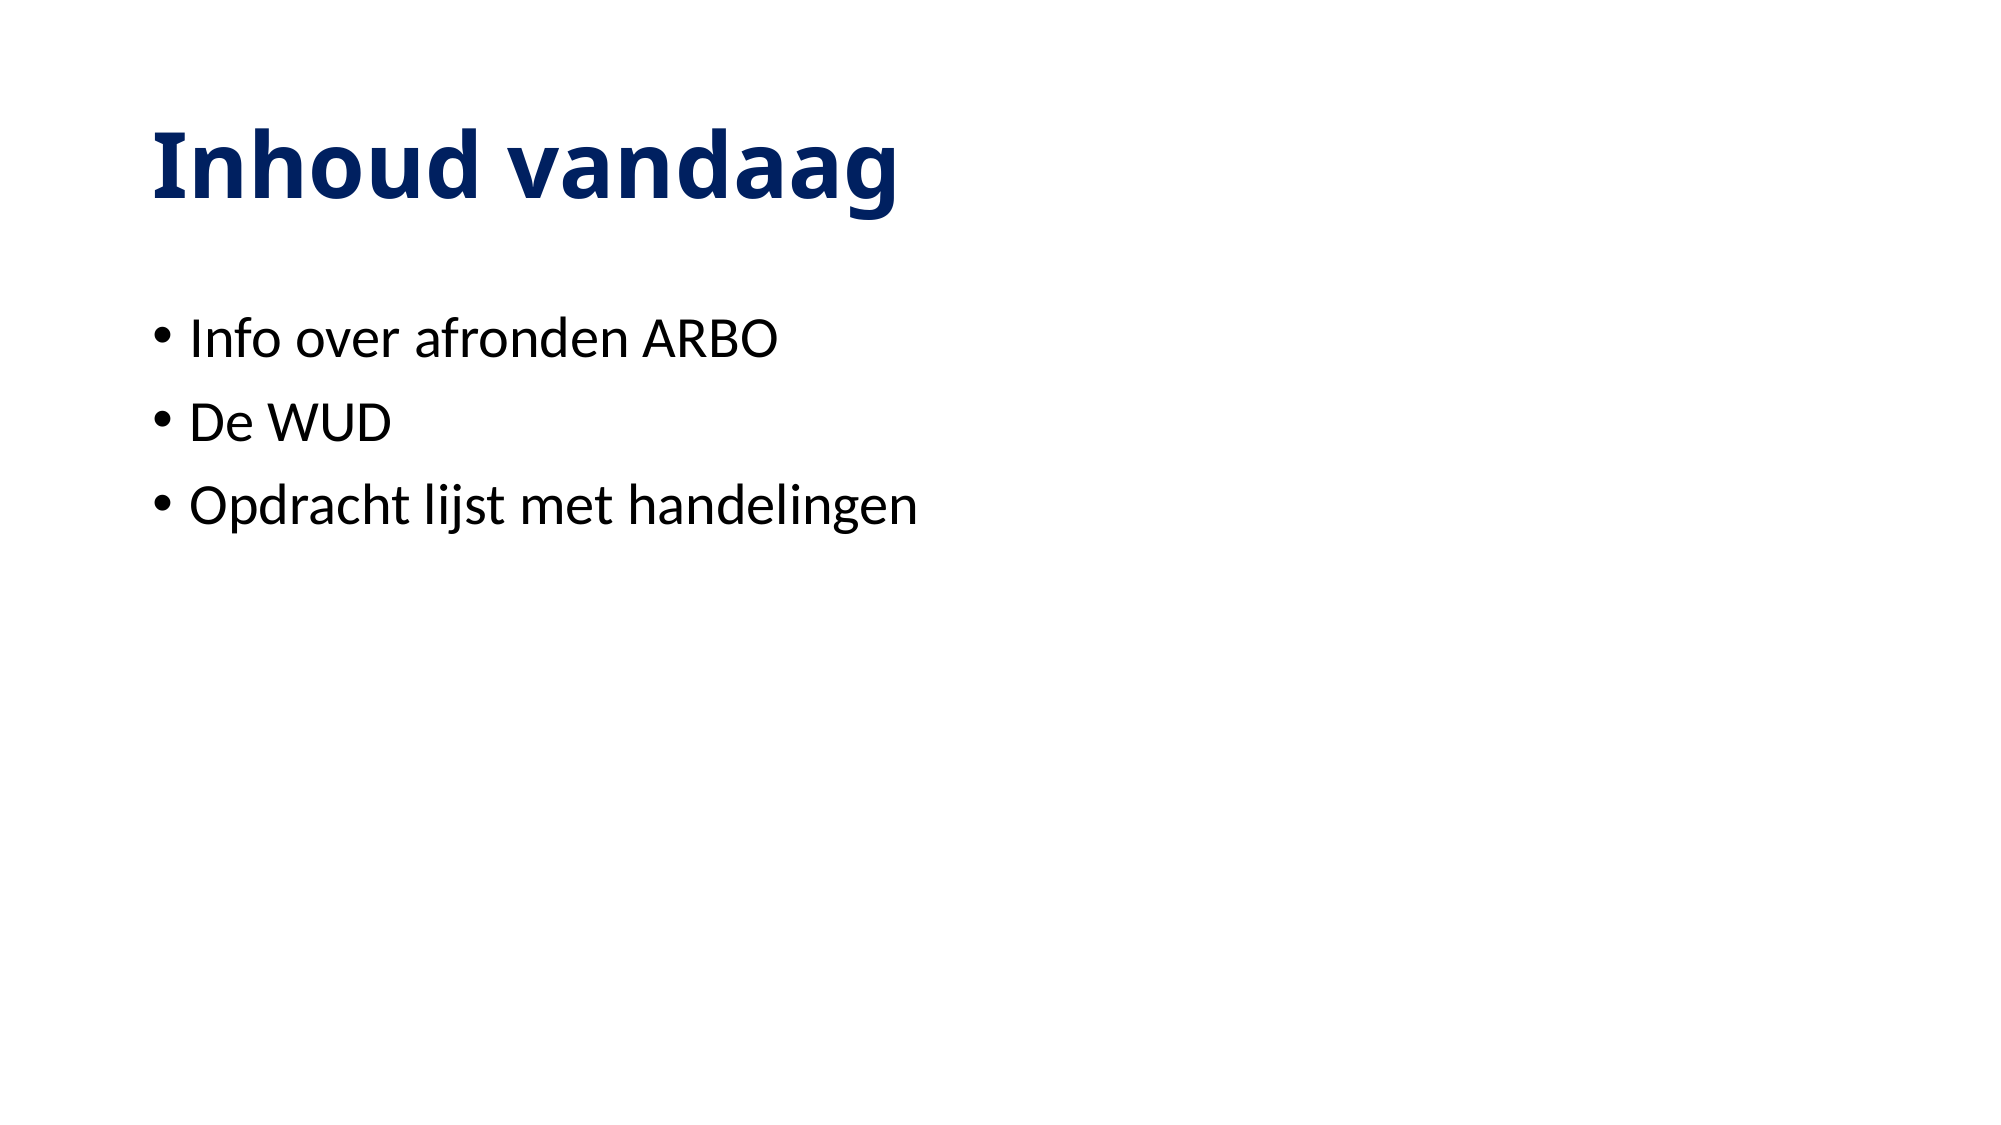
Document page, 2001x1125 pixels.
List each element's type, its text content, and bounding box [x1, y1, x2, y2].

list Info over afronden ARBO De WUD Opdracht lijst met handelingen [137, 299, 1863, 1014]
title Inhoud vandaag [137, 59, 1863, 278]
